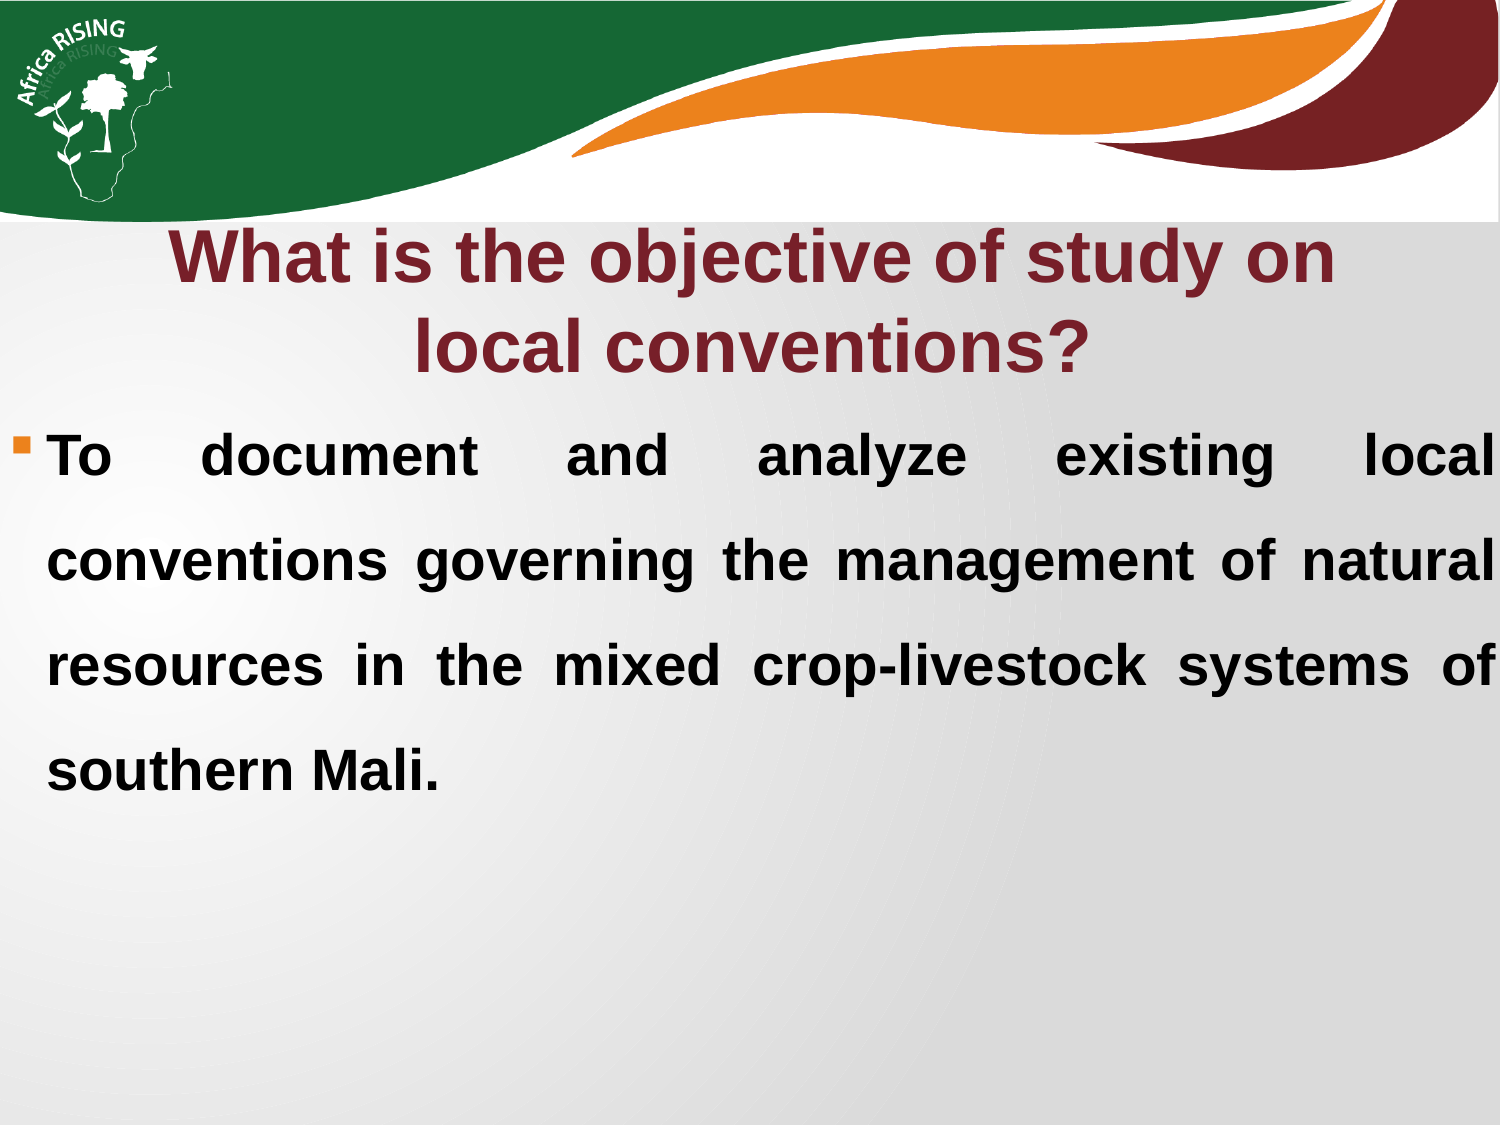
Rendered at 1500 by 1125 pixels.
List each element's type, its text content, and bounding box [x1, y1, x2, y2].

picture [0, 0, 1499, 222]
list To document and analyze existing local conventions governing the management of natural resources in the mixed crop-livestock systems of southern Mali. [0, 375, 1500, 1113]
list What is the objective of study on local conventions? [87, 200, 1400, 413]
